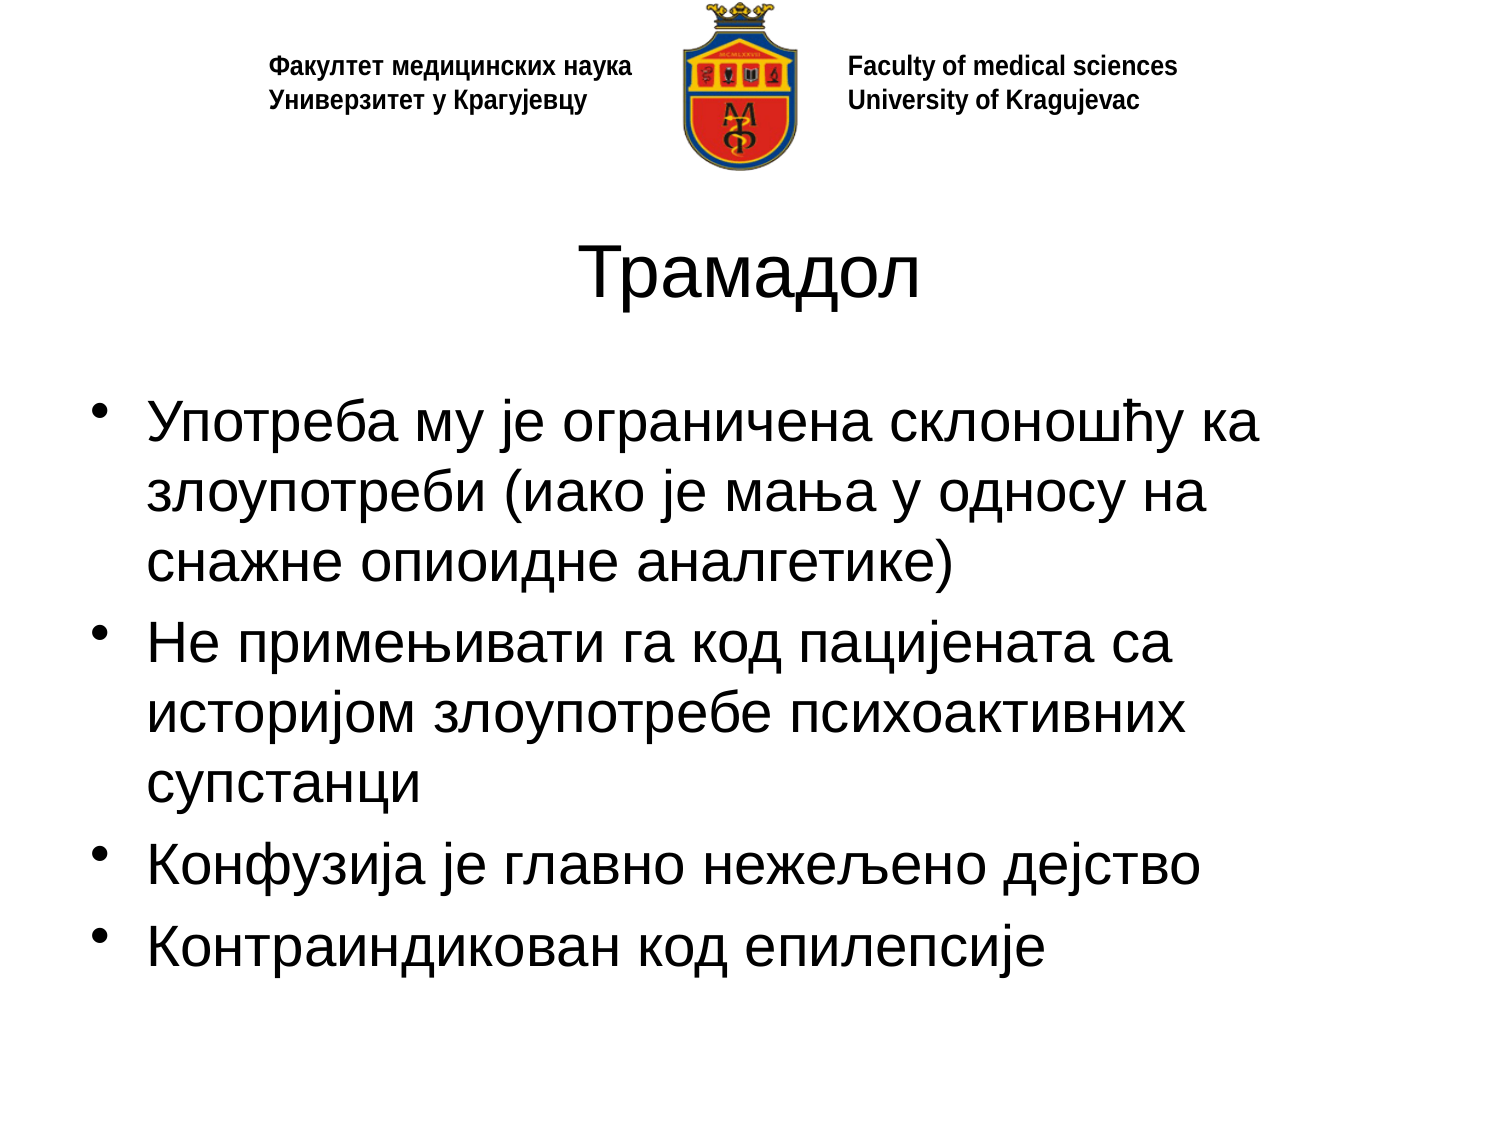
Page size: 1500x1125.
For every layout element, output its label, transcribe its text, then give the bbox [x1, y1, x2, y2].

list Употреба му је ограничена склоношћу ка злоупотреби (иако је мања у односу на снажне опиоидне аналгетике) Не примењивати га код пацијената са историјом злоупотребе психоактивних супстанци Конфузија је главно нежељено дејство Контраиндикован код епилепсије [74, 374, 1426, 1118]
title Трамадол [74, 173, 1426, 362]
